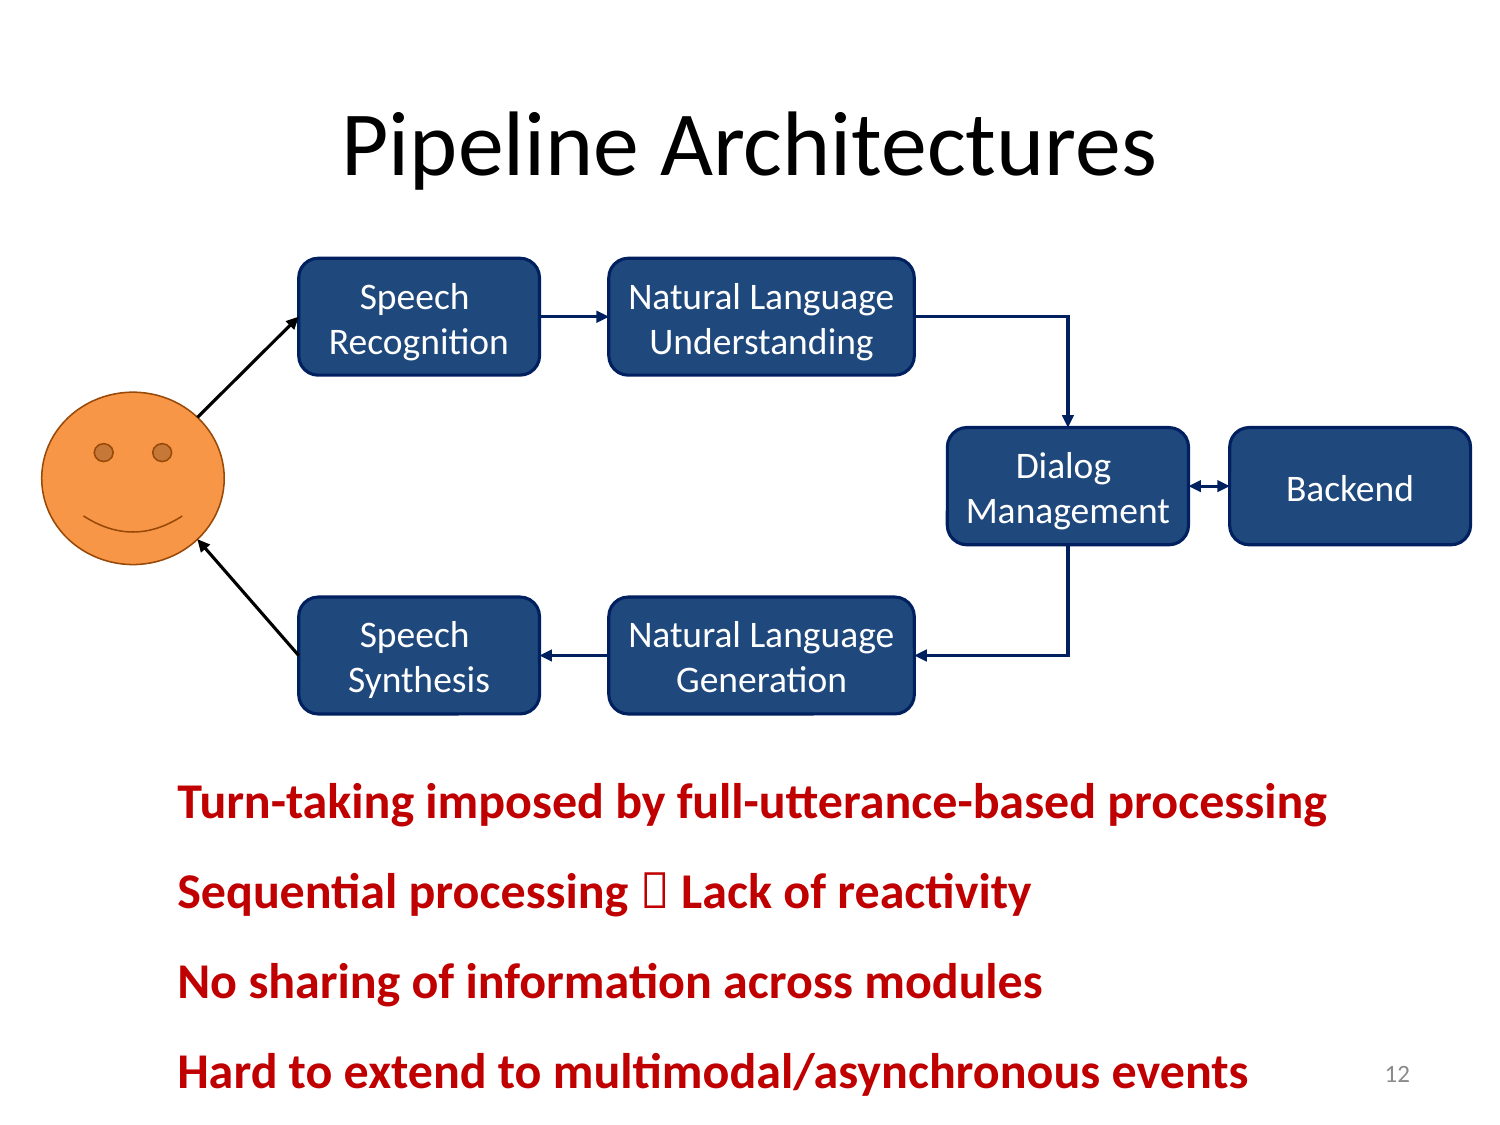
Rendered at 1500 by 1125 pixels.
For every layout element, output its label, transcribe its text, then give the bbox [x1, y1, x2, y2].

text_box Dialog Management [947, 427, 1189, 545]
text_box Turn-taking imposed by full-utterance-based processing Sequential processing  Lack of reactivity No sharing of information across modules Hard to extend to multimodal/asynchronous events [162, 731, 1380, 1106]
text_box [41, 392, 225, 565]
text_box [914, 316, 1069, 428]
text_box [197, 316, 299, 418]
text_box Backend [1229, 427, 1471, 545]
text_box Speech Synthesis [298, 597, 540, 714]
title Pipeline Architectures [75, 45, 1425, 233]
text_box Speech Recognition [298, 258, 540, 376]
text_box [197, 539, 299, 656]
text_box Natural Language Understanding [608, 258, 915, 376]
slide_number 12 [1380, 1042, 1425, 1103]
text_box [935, 523, 1047, 678]
text_box Natural Language Generation [608, 597, 915, 714]
